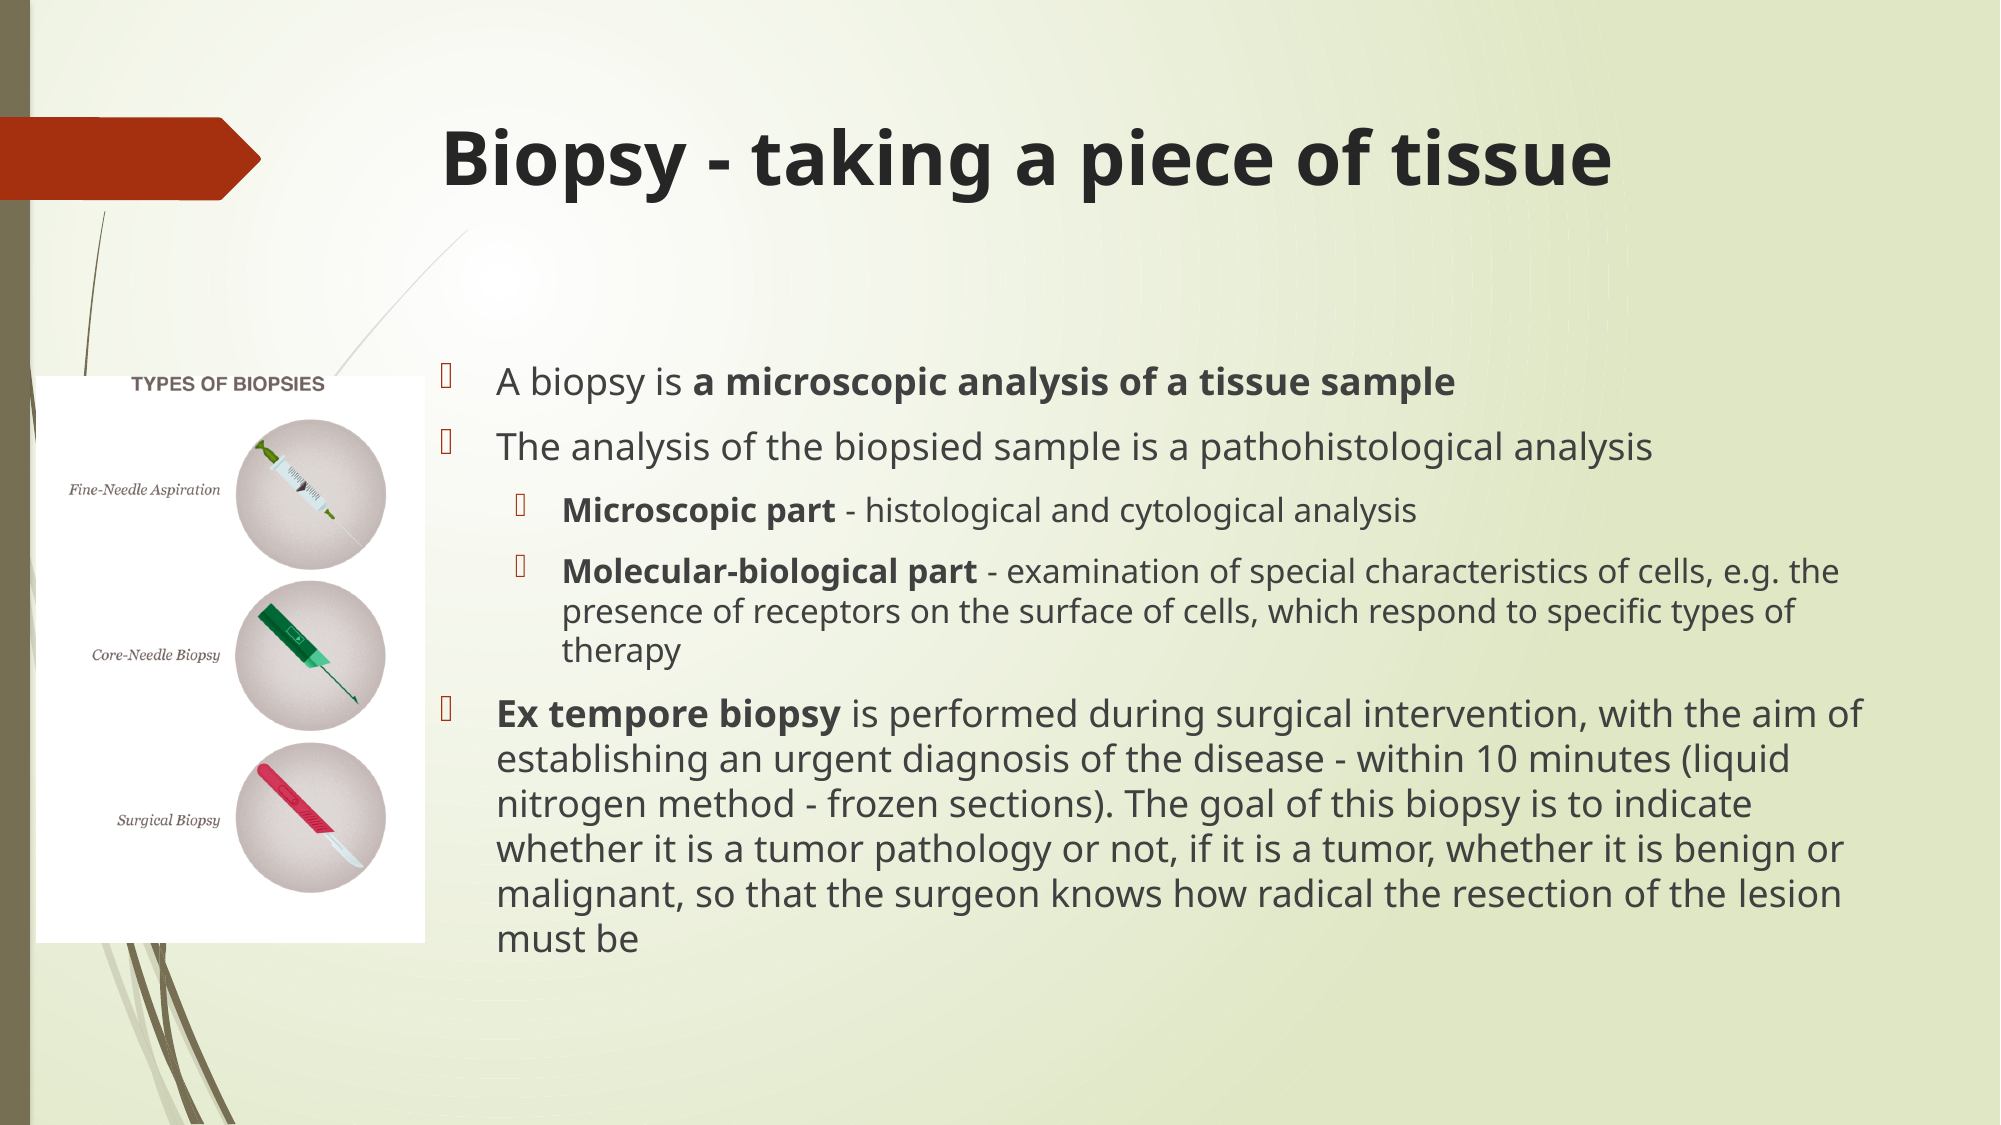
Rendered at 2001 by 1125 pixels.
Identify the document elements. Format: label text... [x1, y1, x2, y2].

title Biopsy - taking a piece of tissue [425, 102, 1888, 313]
picture [36, 376, 425, 944]
list A biopsy is a microscopic analysis of a tissue sample The analysis of the biopsied sample is a pathohistological analysis Microscopic part - histological and cytological analysis Molecular-biological part - examination of special characteristics of cells, e.g. the presence of receptors on the surface of cells, which respond to specific types of therapy Ex tempore biopsy is performed during surgical intervention, with the aim of establishing an urgent diagnosis of the disease - within 10 minutes (liquid nitrogen method - frozen sections). The goal of this biopsy is to indicate whether it is a tumor pathology or not, if it is a tumor, whether it is benign or malignant, so that the surgeon knows how radical the resection of the lesion must be [424, 350, 1888, 970]
